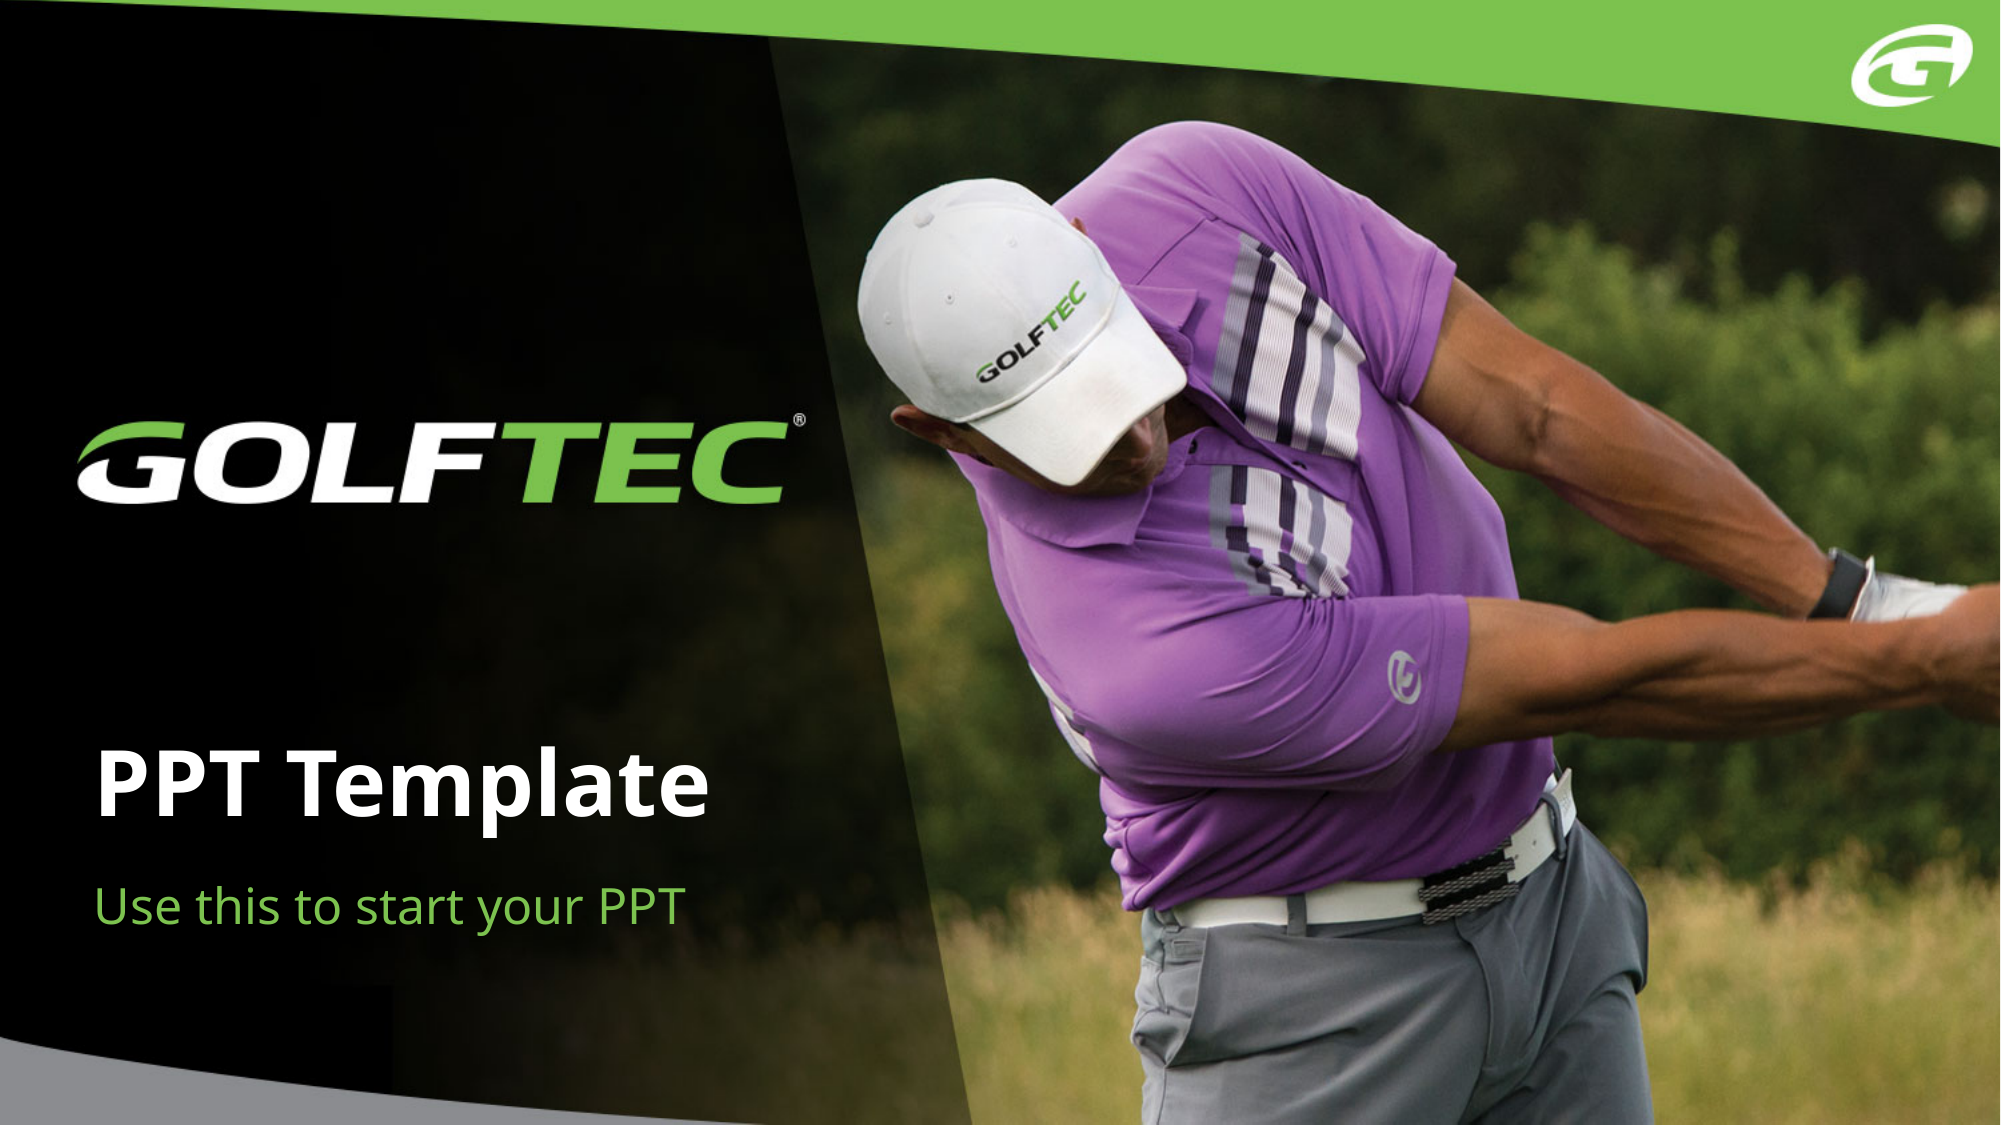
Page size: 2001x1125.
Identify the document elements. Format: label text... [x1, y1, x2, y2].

title PPT Template [78, 525, 822, 843]
subtitle Use this to start your PPT [78, 867, 822, 1039]
picture [0, 0, 2001, 1125]
